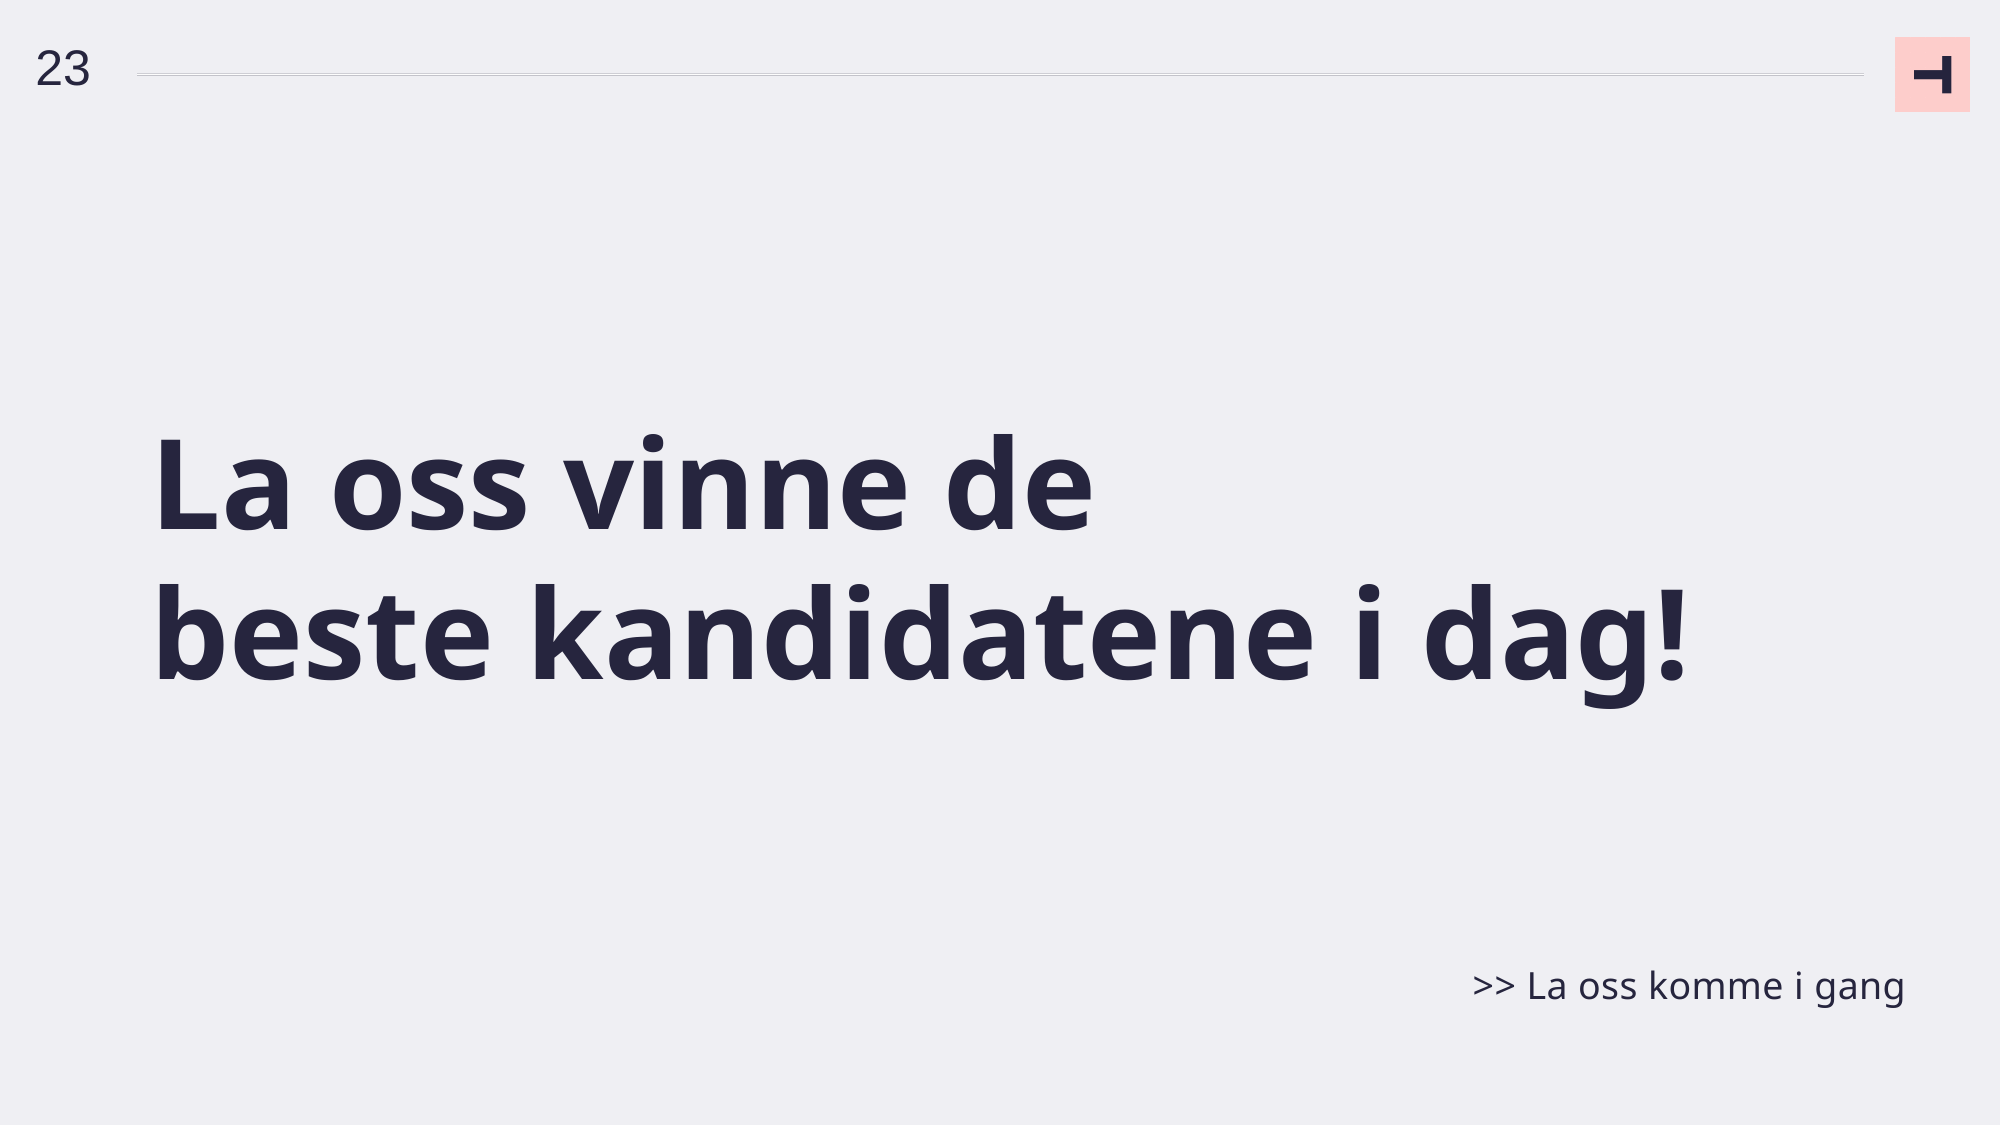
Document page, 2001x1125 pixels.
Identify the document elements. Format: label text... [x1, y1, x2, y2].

slide_number 23 [35, 35, 138, 96]
text_box >> La oss komme i gang [1472, 948, 2000, 1008]
text_box La oss vinne de beste kandidatene i dag! [150, 487, 1964, 621]
picture [1895, 37, 1970, 112]
